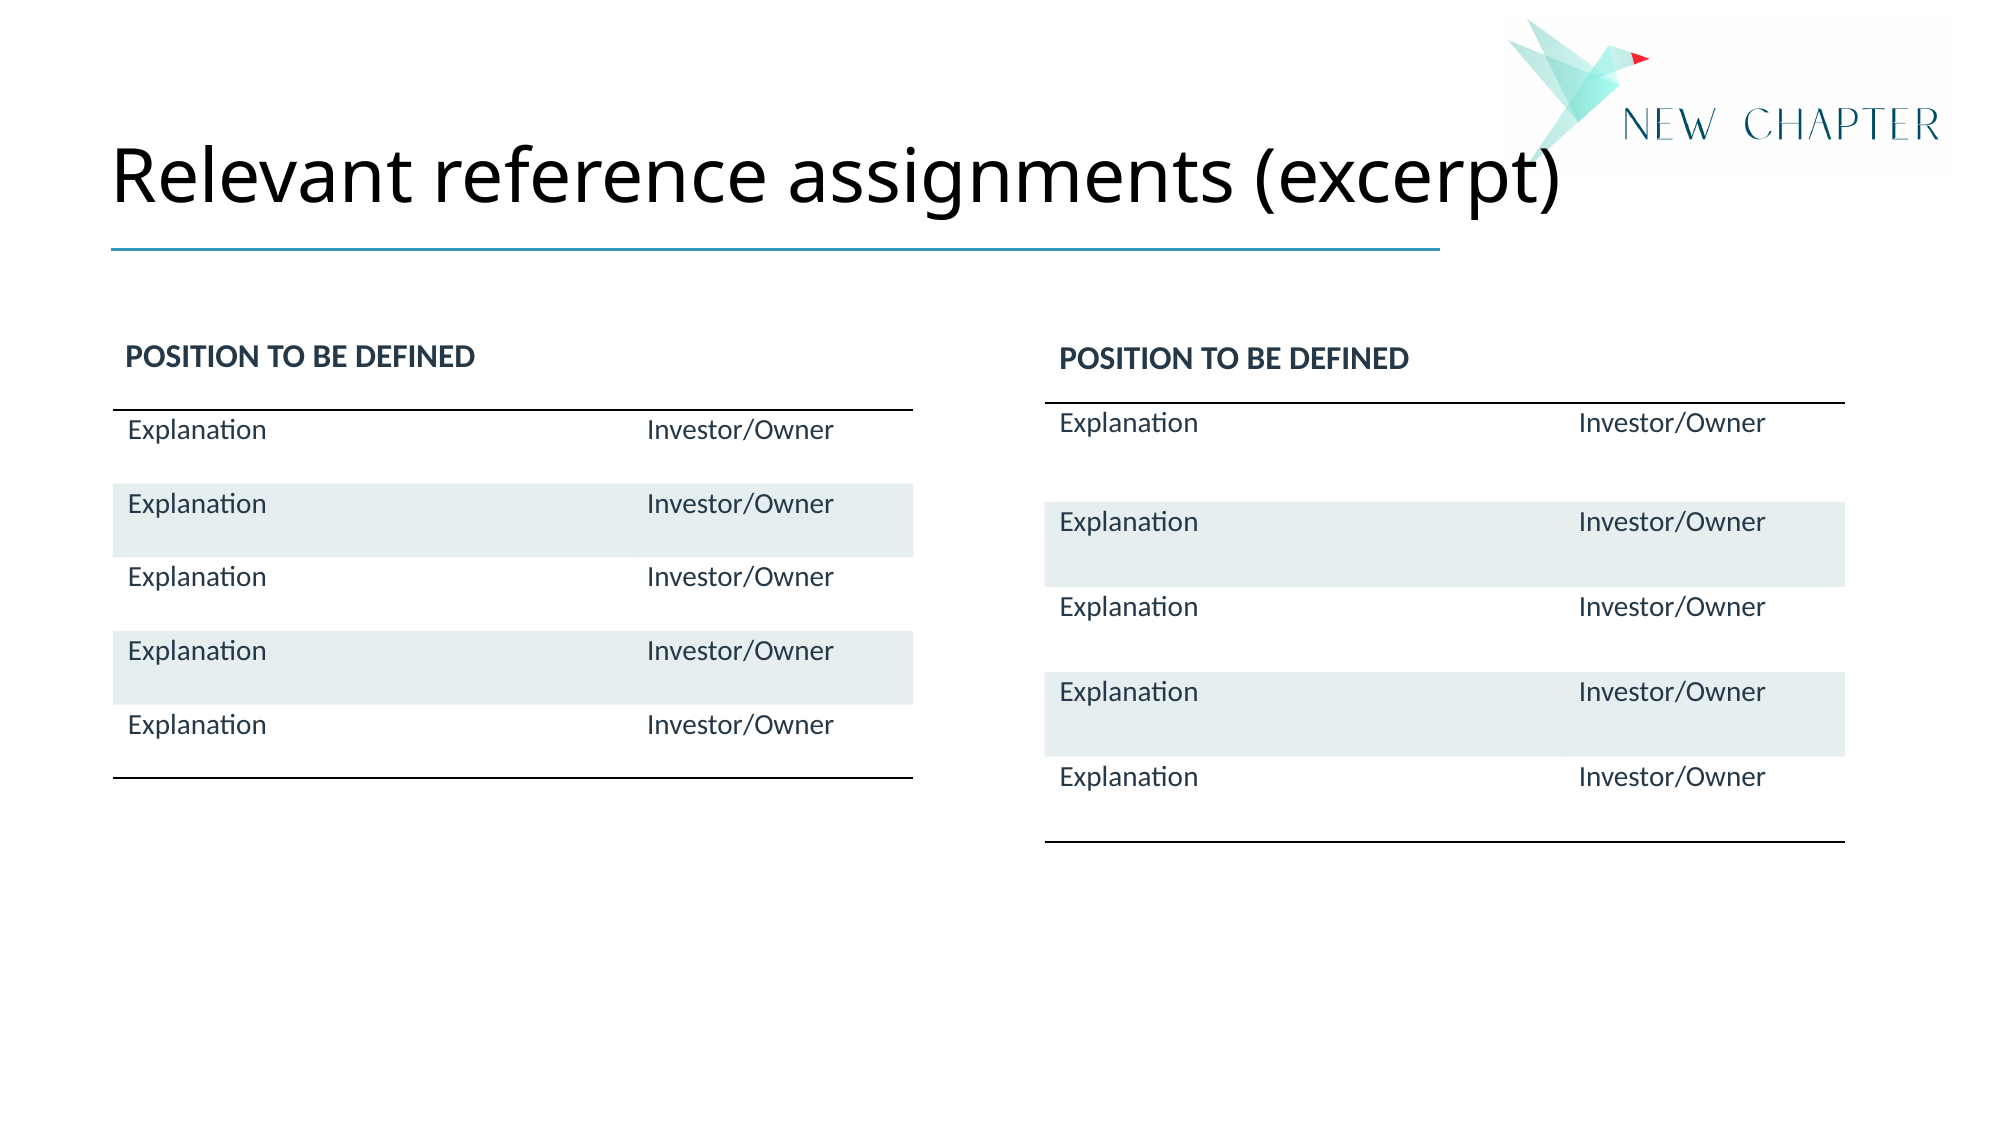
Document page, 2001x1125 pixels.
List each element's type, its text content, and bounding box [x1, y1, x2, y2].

table_cell Investor/Owner [1564, 672, 1845, 757]
table_header Investor/Owner [632, 411, 913, 484]
table_cell Explanation [1045, 757, 1564, 841]
table_cell Explanation [113, 631, 632, 705]
table_cell Investor/Owner [1564, 587, 1845, 672]
table_cell Investor/Owner [632, 557, 913, 631]
table_cell Investor/Owner [1564, 757, 1845, 841]
table_cell Explanation [1045, 672, 1564, 757]
table_header Explanation [1045, 404, 1564, 502]
table_cell Explanation [1045, 502, 1564, 587]
table_cell Explanation [113, 705, 632, 777]
table_cell Explanation [1045, 587, 1564, 672]
title Relevant reference assignments (excerpt) [95, 65, 1821, 284]
table_cell Explanation [113, 484, 632, 557]
text_box POSITION TO BE DEFINED [110, 326, 590, 382]
table_cell Investor/Owner [1564, 502, 1845, 587]
text_box POSITION TO BE DEFINED [1044, 328, 1746, 384]
table_cell Investor/Owner [632, 705, 913, 777]
table_header Investor/Owner [1564, 404, 1845, 502]
table_cell Explanation [113, 557, 632, 631]
picture [1501, 12, 1956, 178]
table_header Explanation [113, 411, 632, 484]
table_cell Investor/Owner [632, 484, 913, 557]
table_cell Investor/Owner [632, 631, 913, 705]
